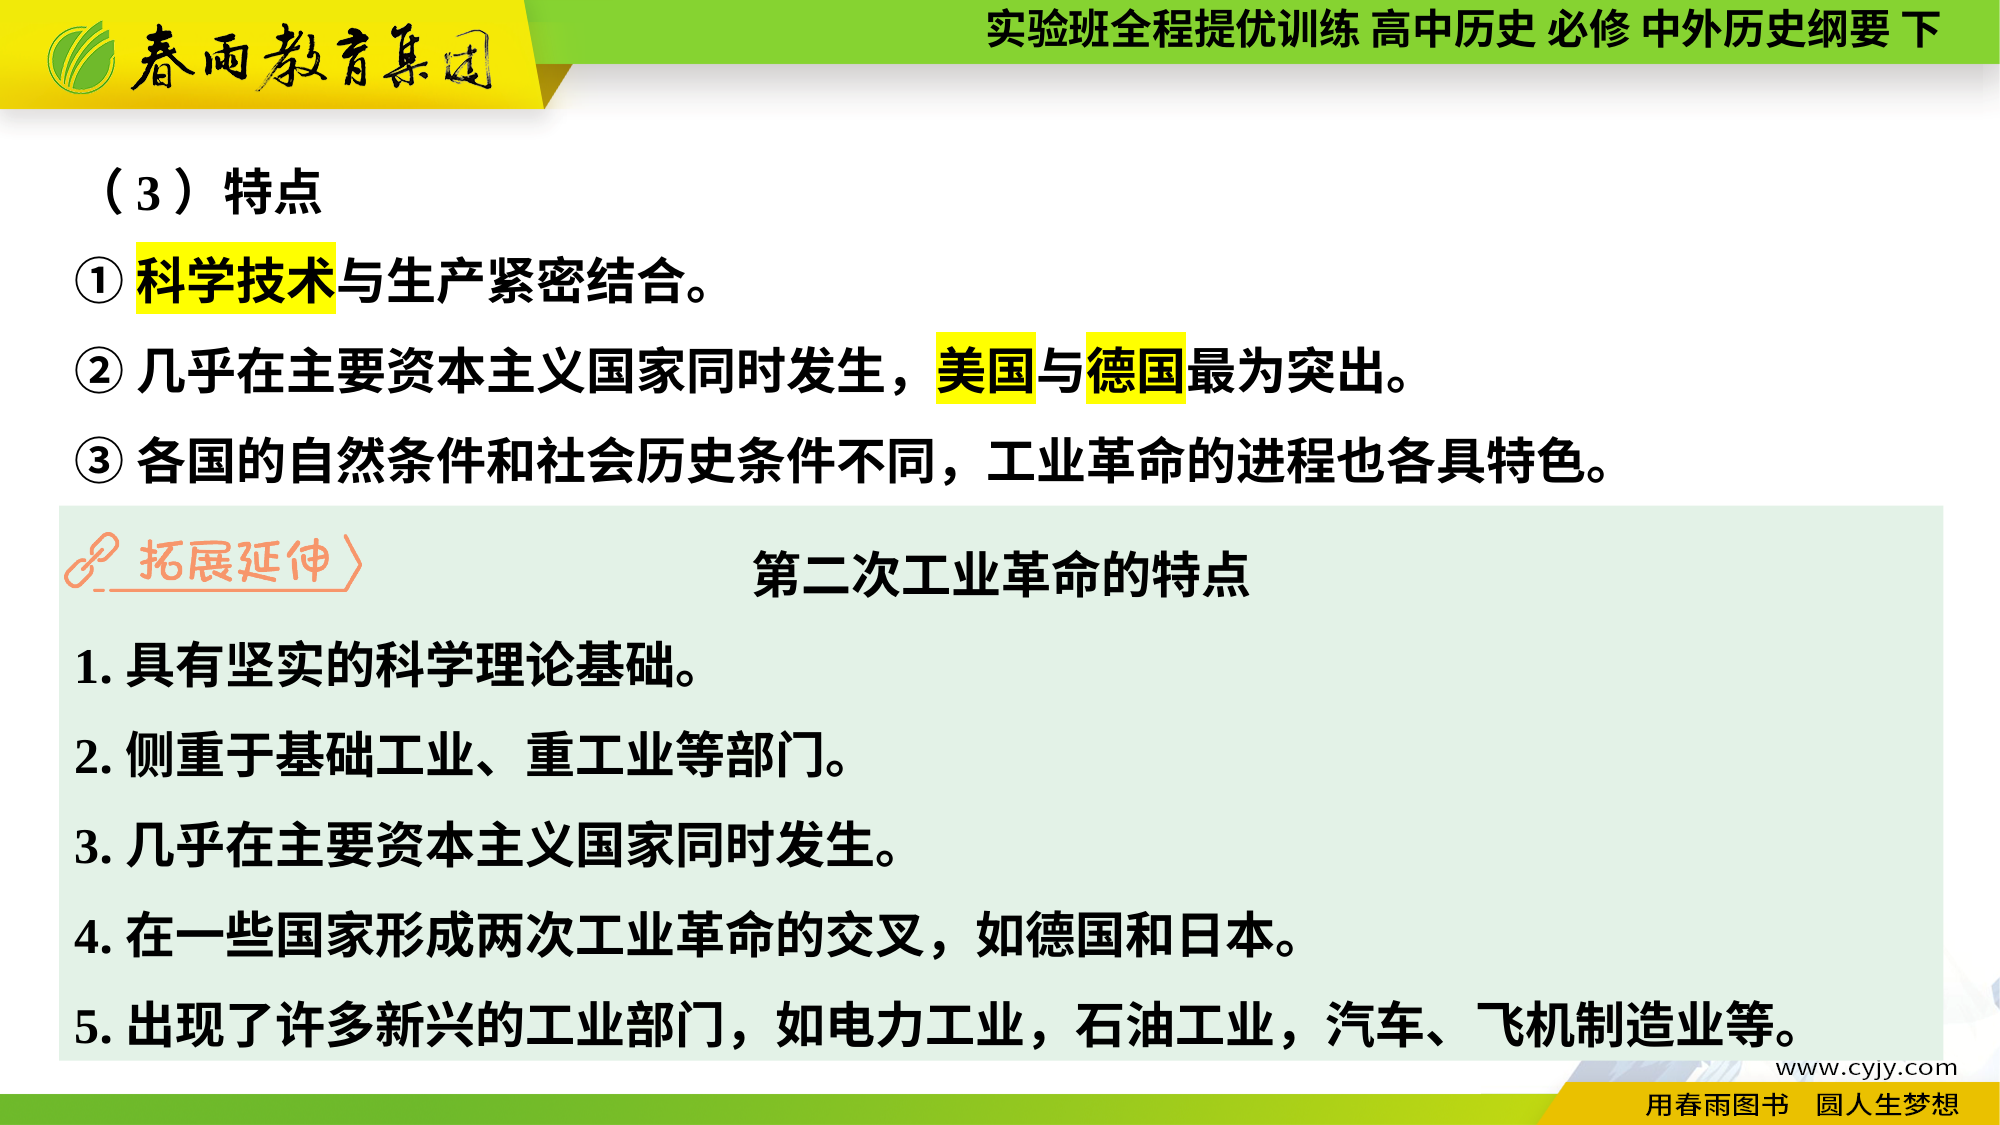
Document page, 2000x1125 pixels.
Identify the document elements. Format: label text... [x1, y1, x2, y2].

picture [0, 0, 2000, 1125]
text_box 第二次工业革命的特点 1.具有坚实的科学理论基础。 2.侧重于基础工业、重工业等部门。 3.几乎在主要资本主义国家同时发生。 4.在一些国家形成两次工业革命的交叉，如德国和日本。 5.出现了许多新兴的工业部门，如电力工业，石油工业，汽车、飞机制造业等。 [59, 505, 1944, 1061]
list （3）特点 ①科学技术与生产紧密结合。 ②几乎在主要资本主义国家同时发生，美国与德国最为突出。 ③各国的自然条件和社会历史条件不同，工业革命的进程也各具特色。 [59, 122, 1944, 490]
